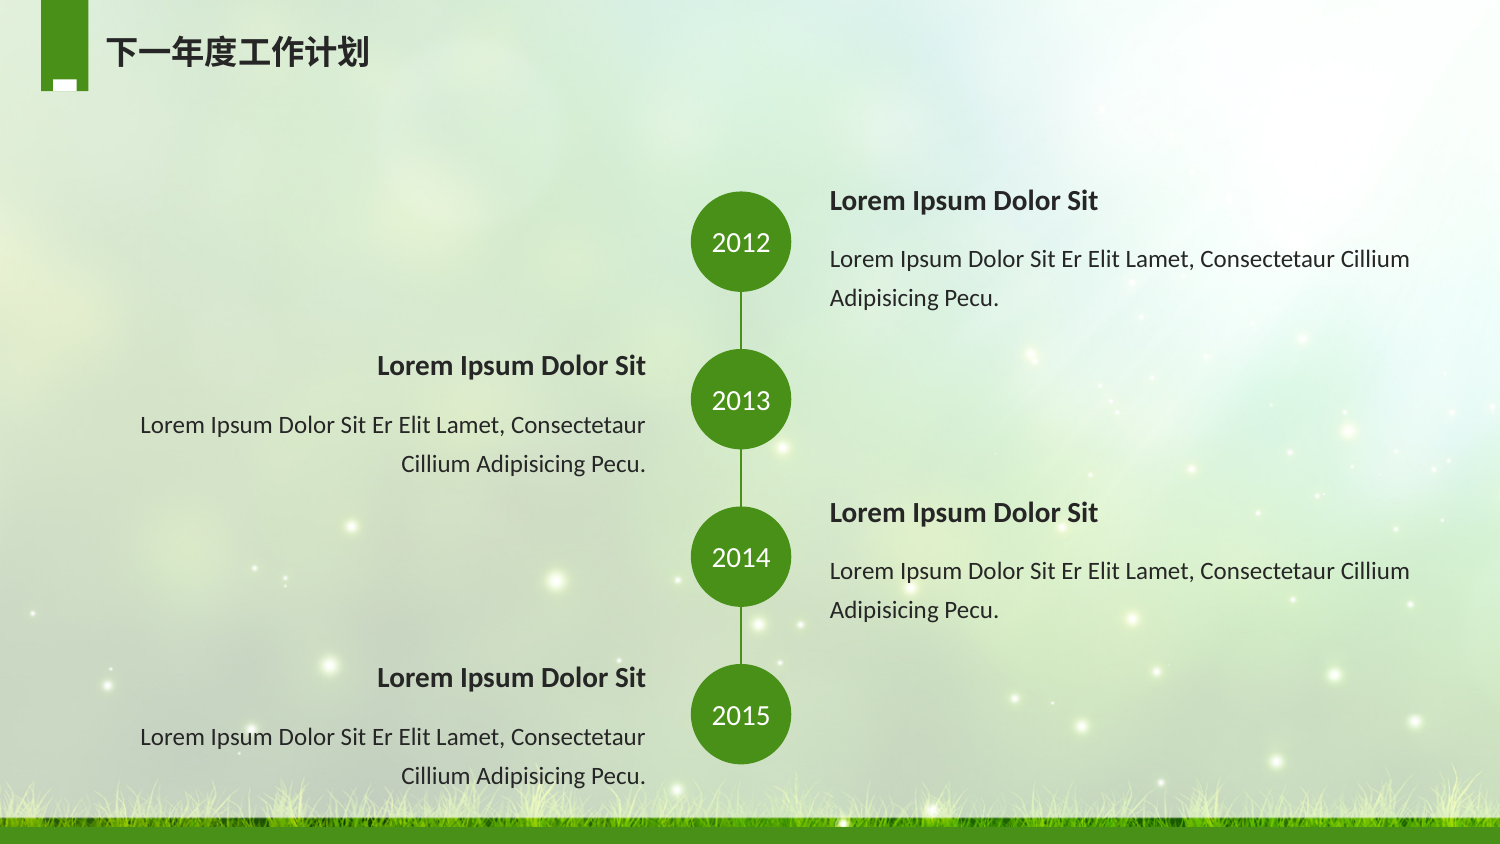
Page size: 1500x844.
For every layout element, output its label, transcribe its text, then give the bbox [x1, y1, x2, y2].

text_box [690, 348, 792, 450]
text_box 下一年度工作计划 [94, 23, 387, 79]
picture [0, 0, 1500, 827]
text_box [690, 506, 792, 608]
text_box Lorem Ipsum Dolor Sit [183, 651, 662, 701]
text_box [690, 663, 792, 765]
text_box Lorem Ipsum Dolor Sit Er Elit Lamet, Consectetaur Cillium Adipisicing Pecu. [814, 538, 1436, 632]
text_box Lorem Ipsum Dolor Sit Er Elit Lamet, Consectetaur Cillium Adipisicing Pecu. [53, 391, 662, 485]
text_box Lorem Ipsum Dolor Sit Er Elit Lamet, Consectetaur Cillium Adipisicing Pecu. [66, 704, 662, 797]
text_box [40, 0, 89, 92]
text_box Lorem Ipsum Dolor Sit Er Elit Lamet, Consectetaur Cillium Adipisicing Pecu. [814, 226, 1436, 320]
text_box Lorem Ipsum Dolor Sit [814, 173, 1294, 224]
text_box Lorem Ipsum Dolor Sit [183, 339, 662, 389]
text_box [690, 191, 792, 293]
text_box Lorem Ipsum Dolor Sit [814, 485, 1294, 536]
